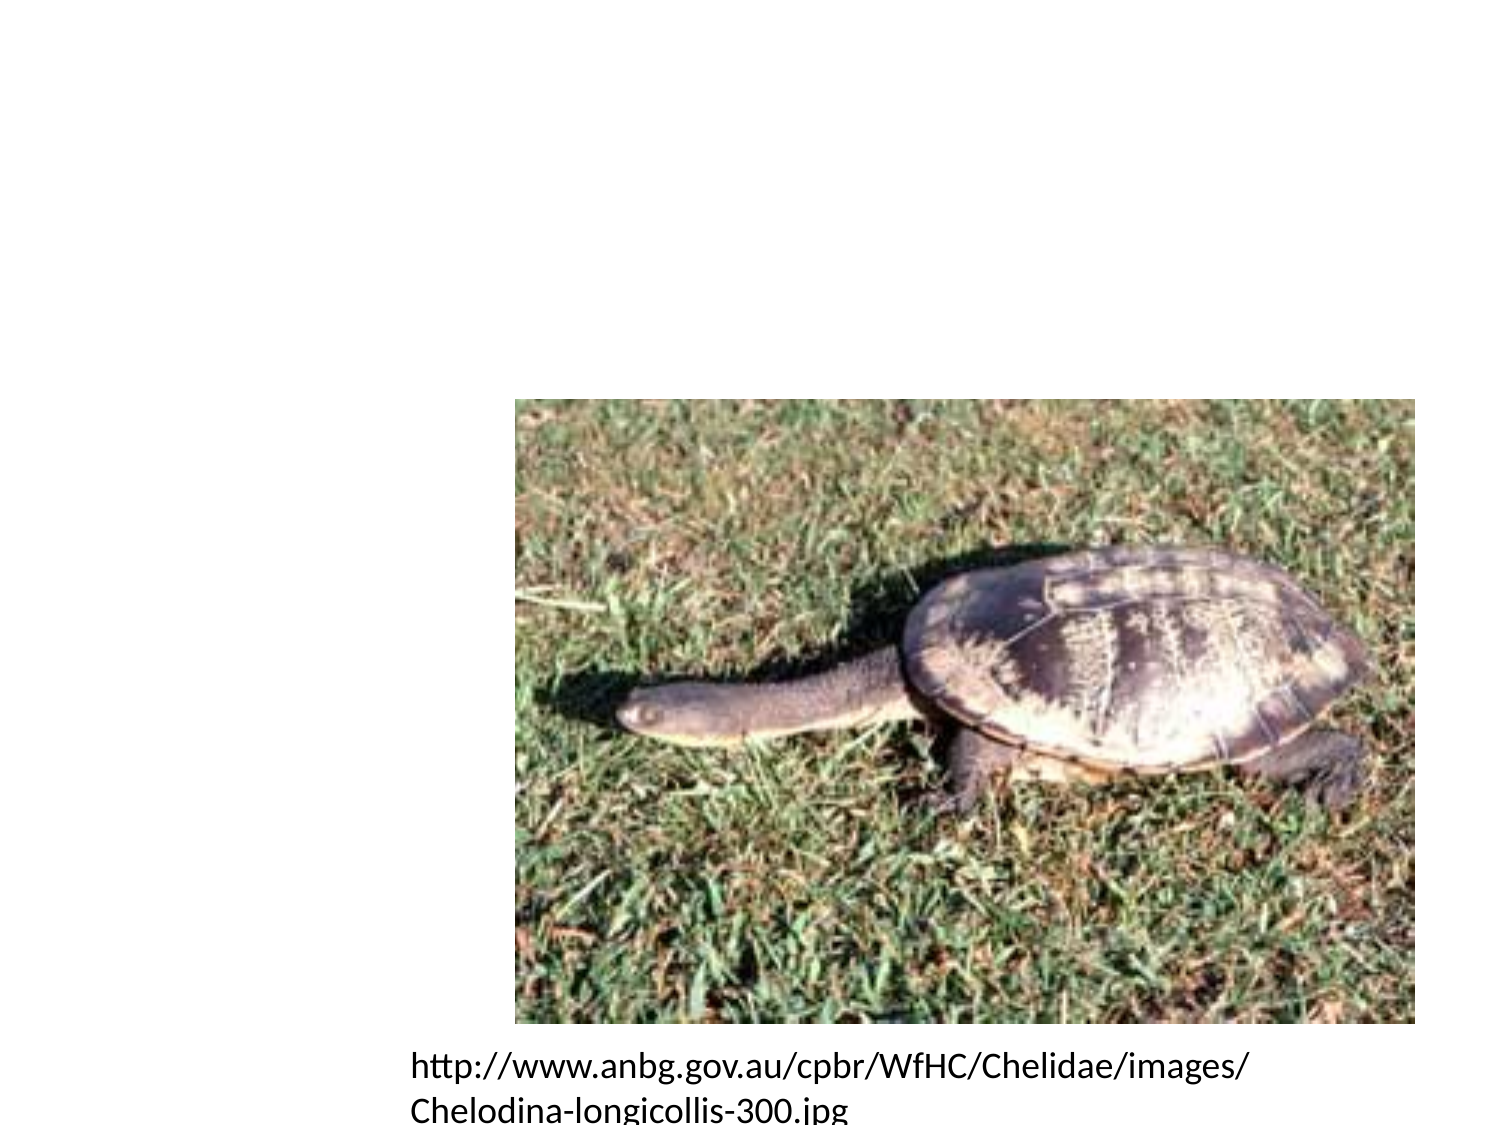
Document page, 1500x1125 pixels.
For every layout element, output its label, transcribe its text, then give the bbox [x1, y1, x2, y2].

picture [515, 399, 1415, 1024]
text_box http://www.anbg.gov.au/cpbr/WfHC/Chelidae/images/Chelodina-longicollis-300.jpg [395, 1034, 1415, 1125]
